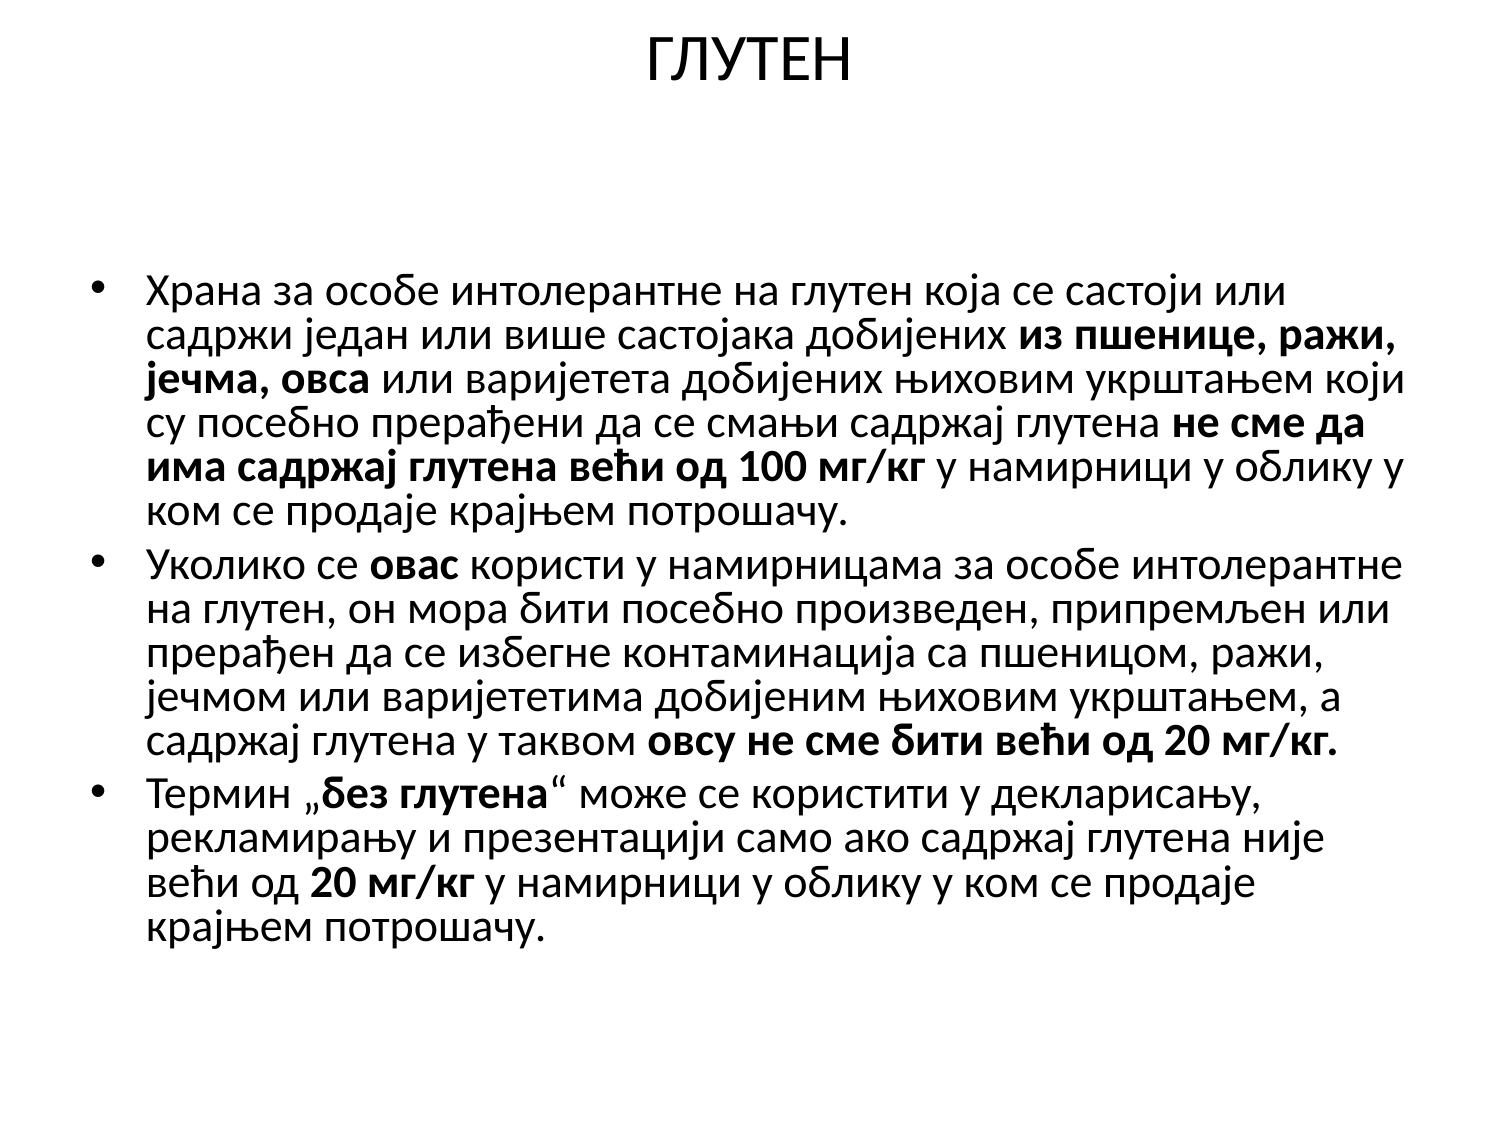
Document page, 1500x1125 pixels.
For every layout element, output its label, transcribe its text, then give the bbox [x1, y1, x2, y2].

list Храна за особе интолерантне на глутен која се састоји или садржи један или више састојака добијених из пшенице, ражи, јечма, овса или варијетета добијених њиховим укрштањем који су посебно прерађени да се смањи садржај глутена не сме да има садржај глутена већи од 100 мг/кг у намирници у облику у ком се продаје крајњем потрошачу. Уколико се овас користи у намирницама за особе интолерантне на глутен, он мора бити посебно произведен, припремљен или прерађен да се избегне контаминација са пшеницом, ражи, јечмом или варијететима добијеним њиховим укрштањем, а садржај глутена у таквом овсу не сме бити већи од 20 мг/кг. Термин „без глутена“ може се користити у декларисању, рекламирању и презентацији само ако садржај глутена није већи од 20 мг/кг у намирници у облику у ком се продаје крајњем потрошачу. [74, 262, 1426, 1006]
title ГЛУТЕН [74, 0, 1426, 148]
